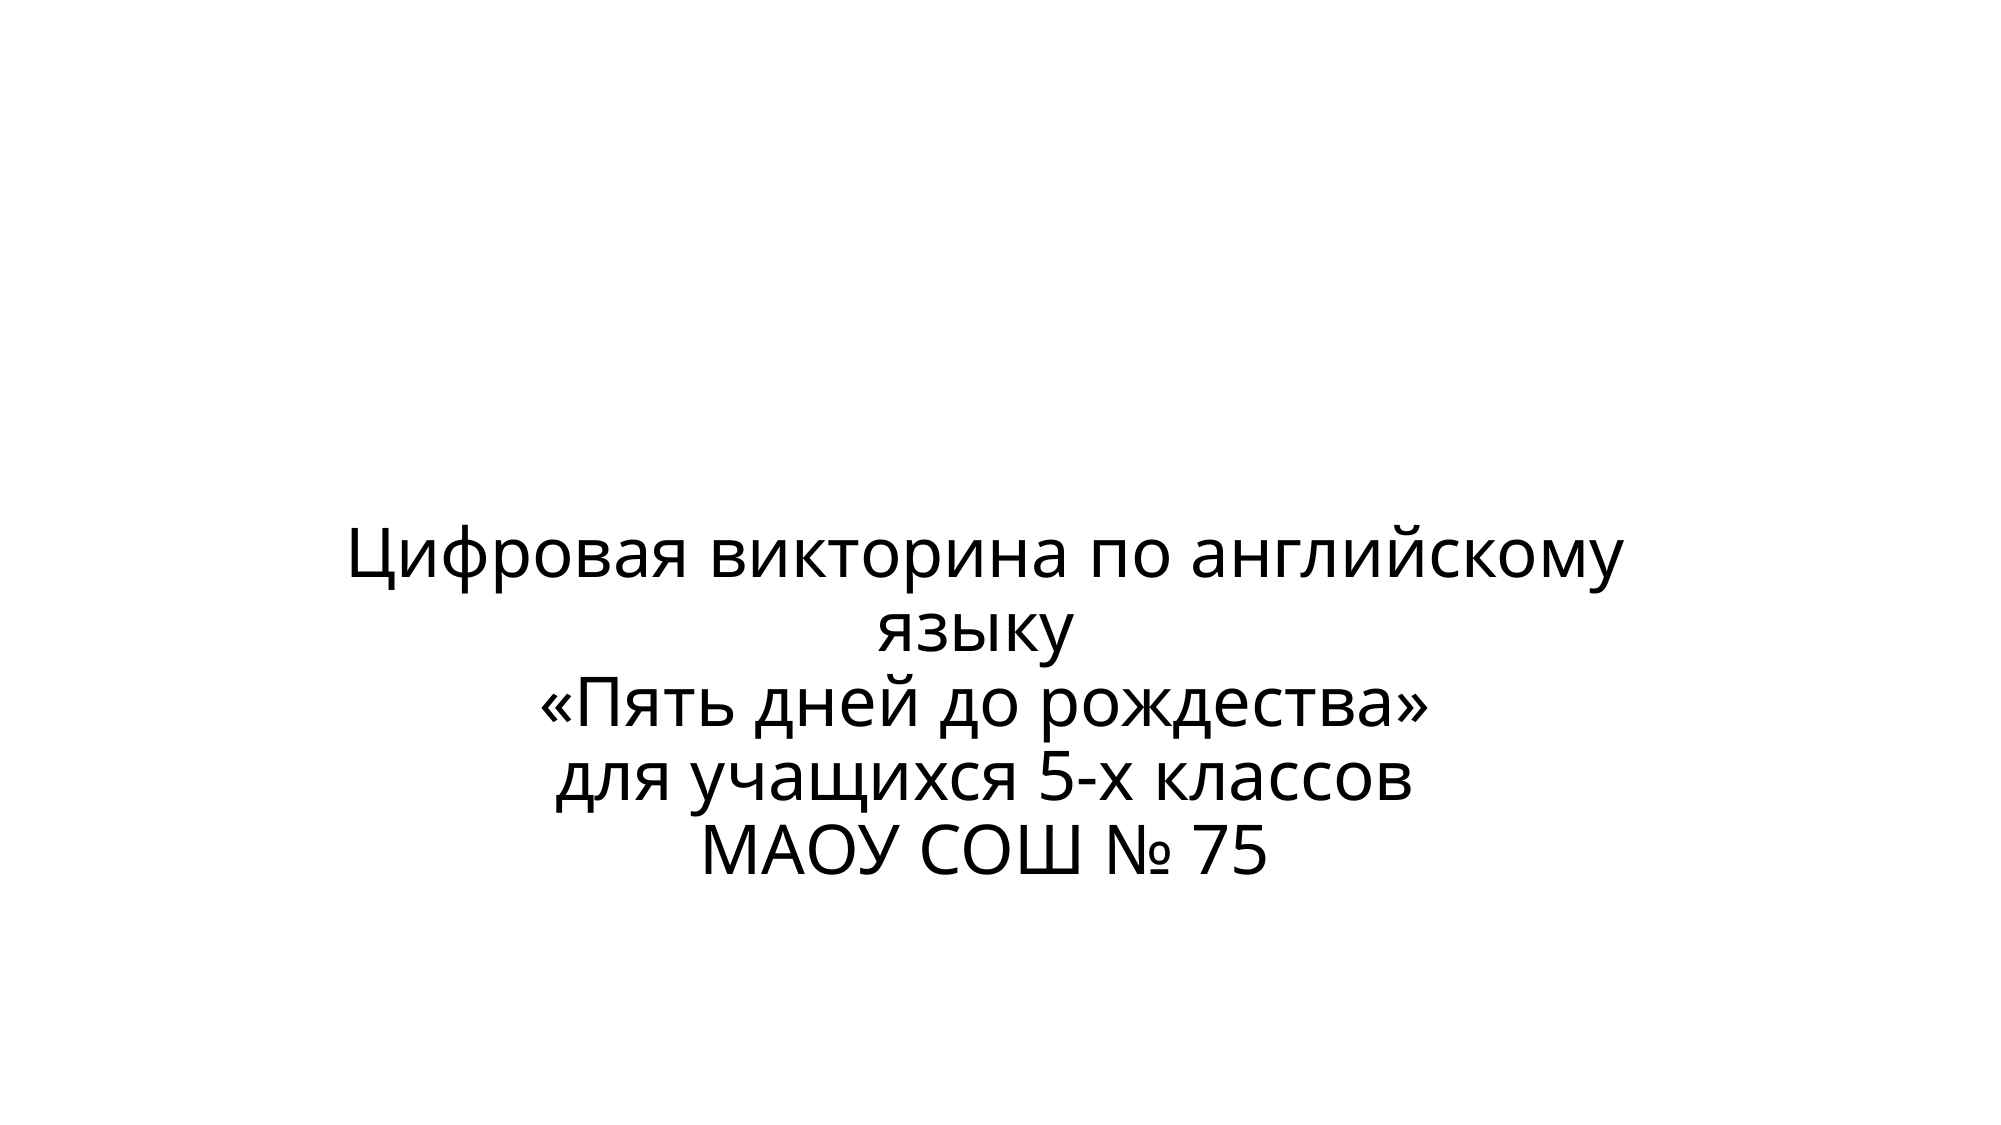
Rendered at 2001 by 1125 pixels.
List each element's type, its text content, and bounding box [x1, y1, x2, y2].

title Цифровая викторина по английскому языку «Пять дней до рождества» для учащихся 5-х классов МАОУ СОШ № 75 [235, 505, 1736, 897]
